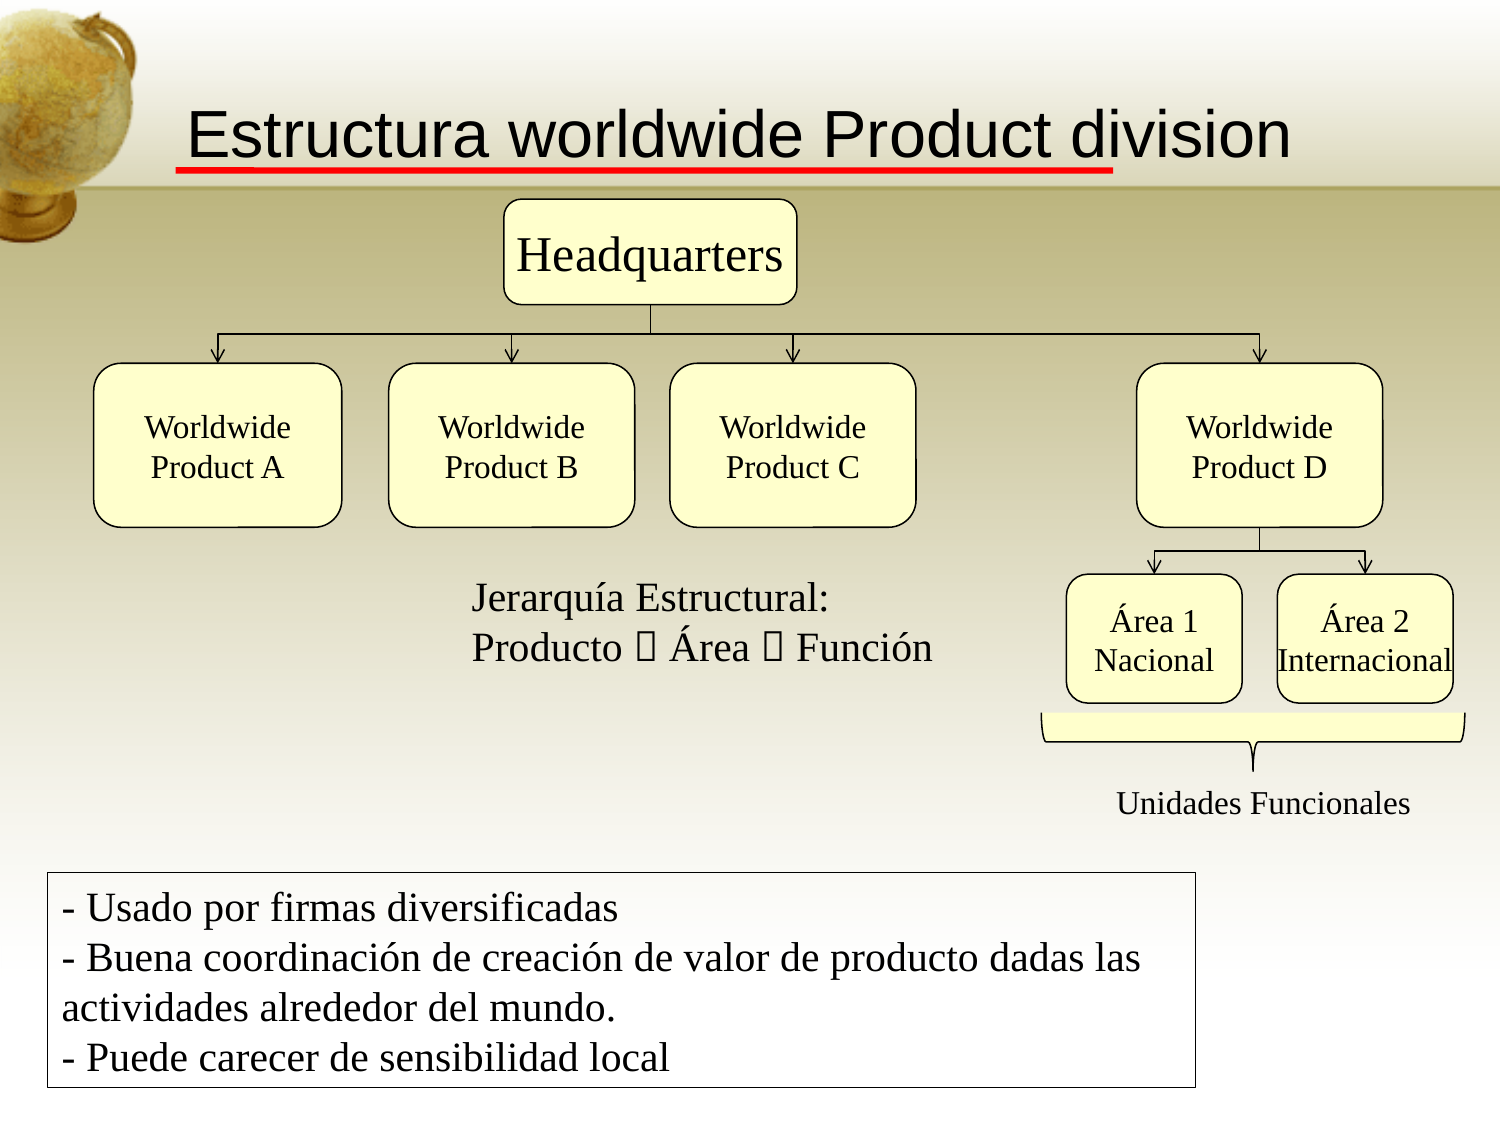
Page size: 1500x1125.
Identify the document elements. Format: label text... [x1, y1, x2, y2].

picture [0, 0, 1500, 1125]
text_box Worldwide Product C [669, 363, 917, 528]
text_box - Usado por firmas diversificadas - Buena coordinación de creación de valor de producto dadas las actividades alrededor del mundo. - Puede carecer de sensibilidad local [46, 872, 1196, 1088]
text_box Worldwide Product A [93, 363, 342, 528]
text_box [1183, 497, 1231, 604]
text_box Headquarters [503, 199, 797, 305]
text_box Jerarquía Estructural: Producto  Área  Función [456, 562, 996, 678]
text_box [692, 262, 752, 406]
text_box Worldwide Product D [1136, 363, 1383, 528]
title Estructura worldwide Product division [989, 36, 1436, 179]
text_box Worldwide Product B [388, 369, 399, 522]
text_box Unidades Funcionales [1086, 773, 1442, 829]
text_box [551, 264, 611, 404]
text_box Área 1 Nacional [1066, 574, 1243, 704]
text_box Worldwide Product B [468, 363, 635, 528]
title Estructura worldwide Product division [170, 36, 920, 179]
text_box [925, 29, 985, 639]
text_box Área 2 Internacional [1277, 574, 1454, 704]
text_box [1041, 712, 1465, 772]
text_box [1288, 497, 1337, 604]
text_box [404, 117, 464, 551]
